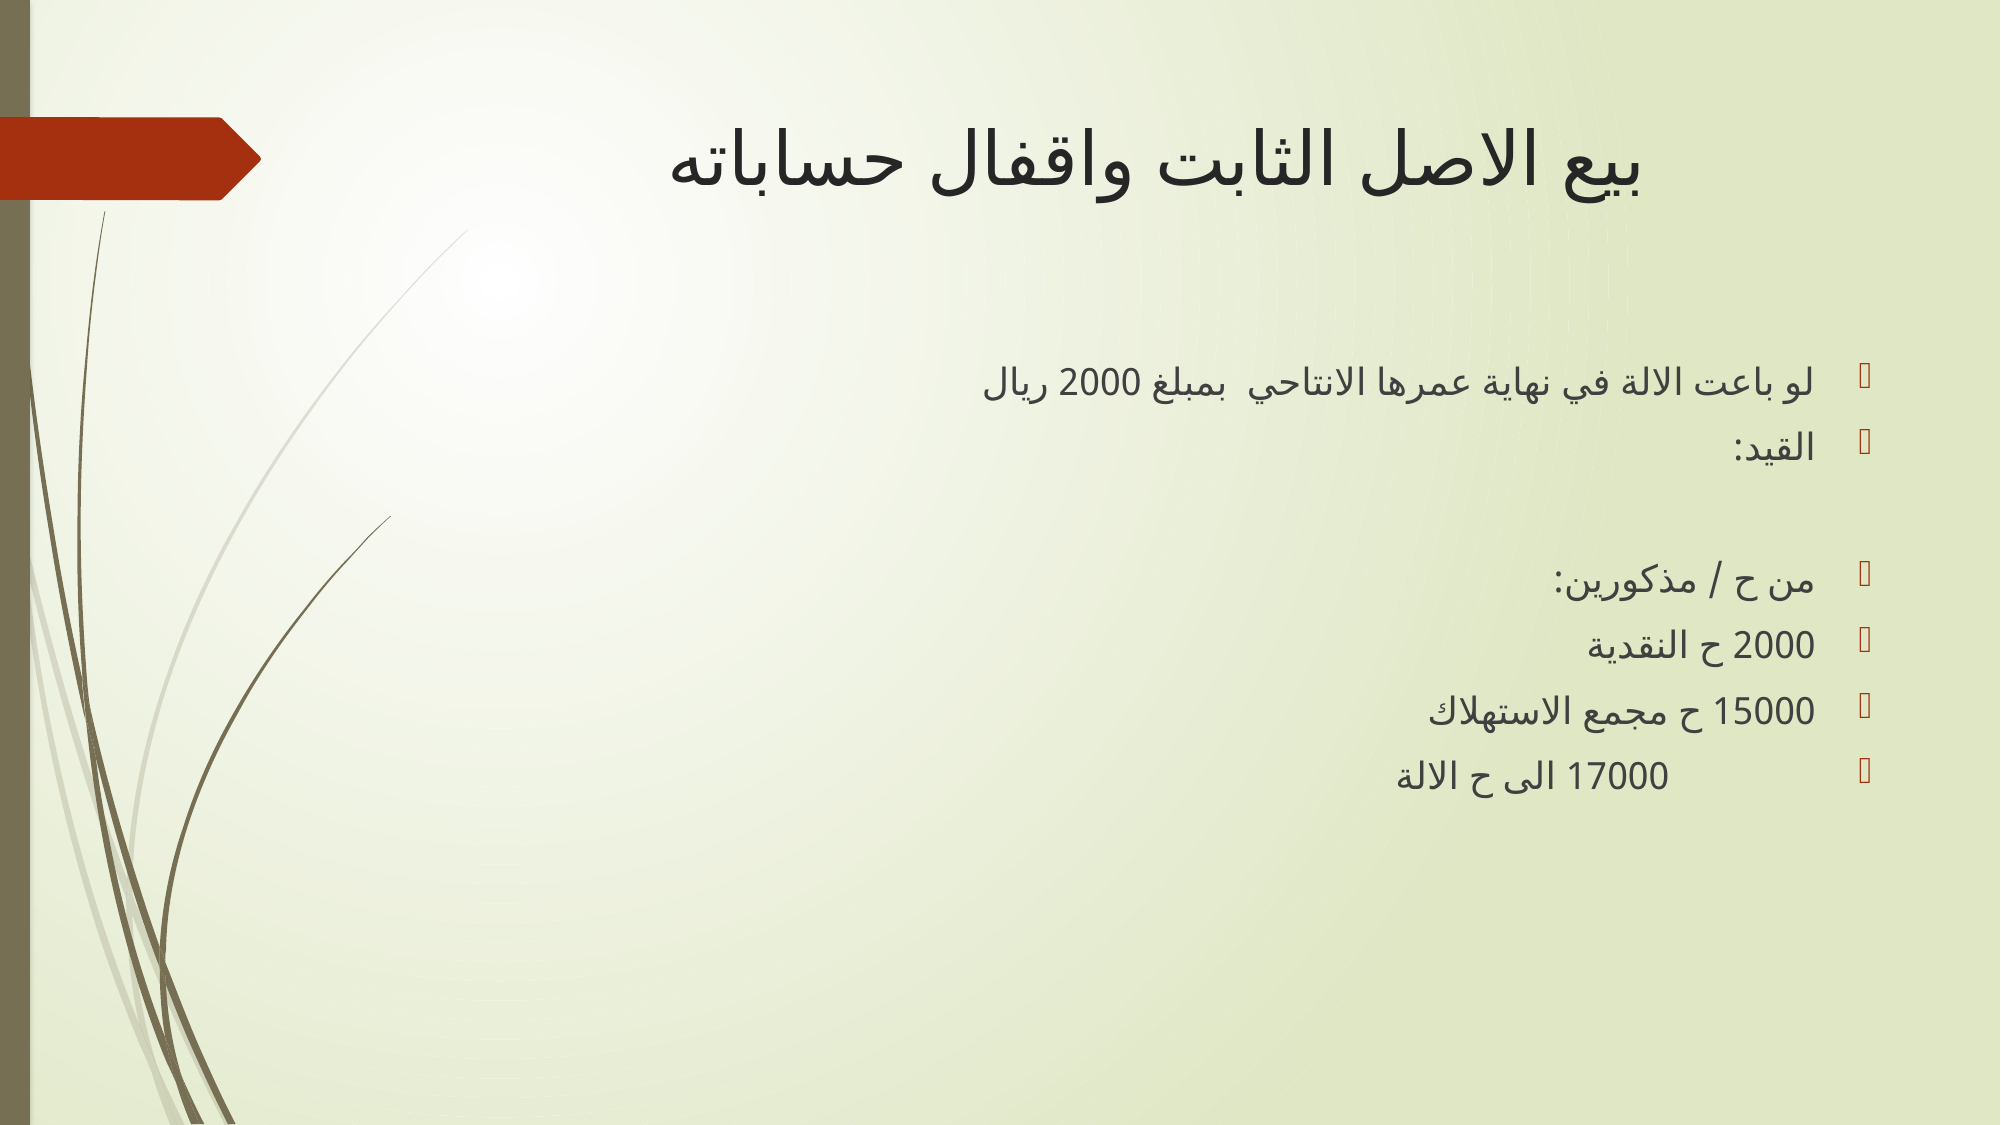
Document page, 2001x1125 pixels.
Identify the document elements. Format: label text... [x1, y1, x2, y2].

list لو باعت الالة في نهاية عمرها الانتاحي بمبلغ 2000 ريال القيد: من ح / مذكورين: 2000 ح النقدية 15000 ح مجمع الاستهلاك 17000 الى ح الالة [424, 350, 1888, 970]
title بيع الاصل الثابت واقفال حساباته [425, 102, 1888, 313]
